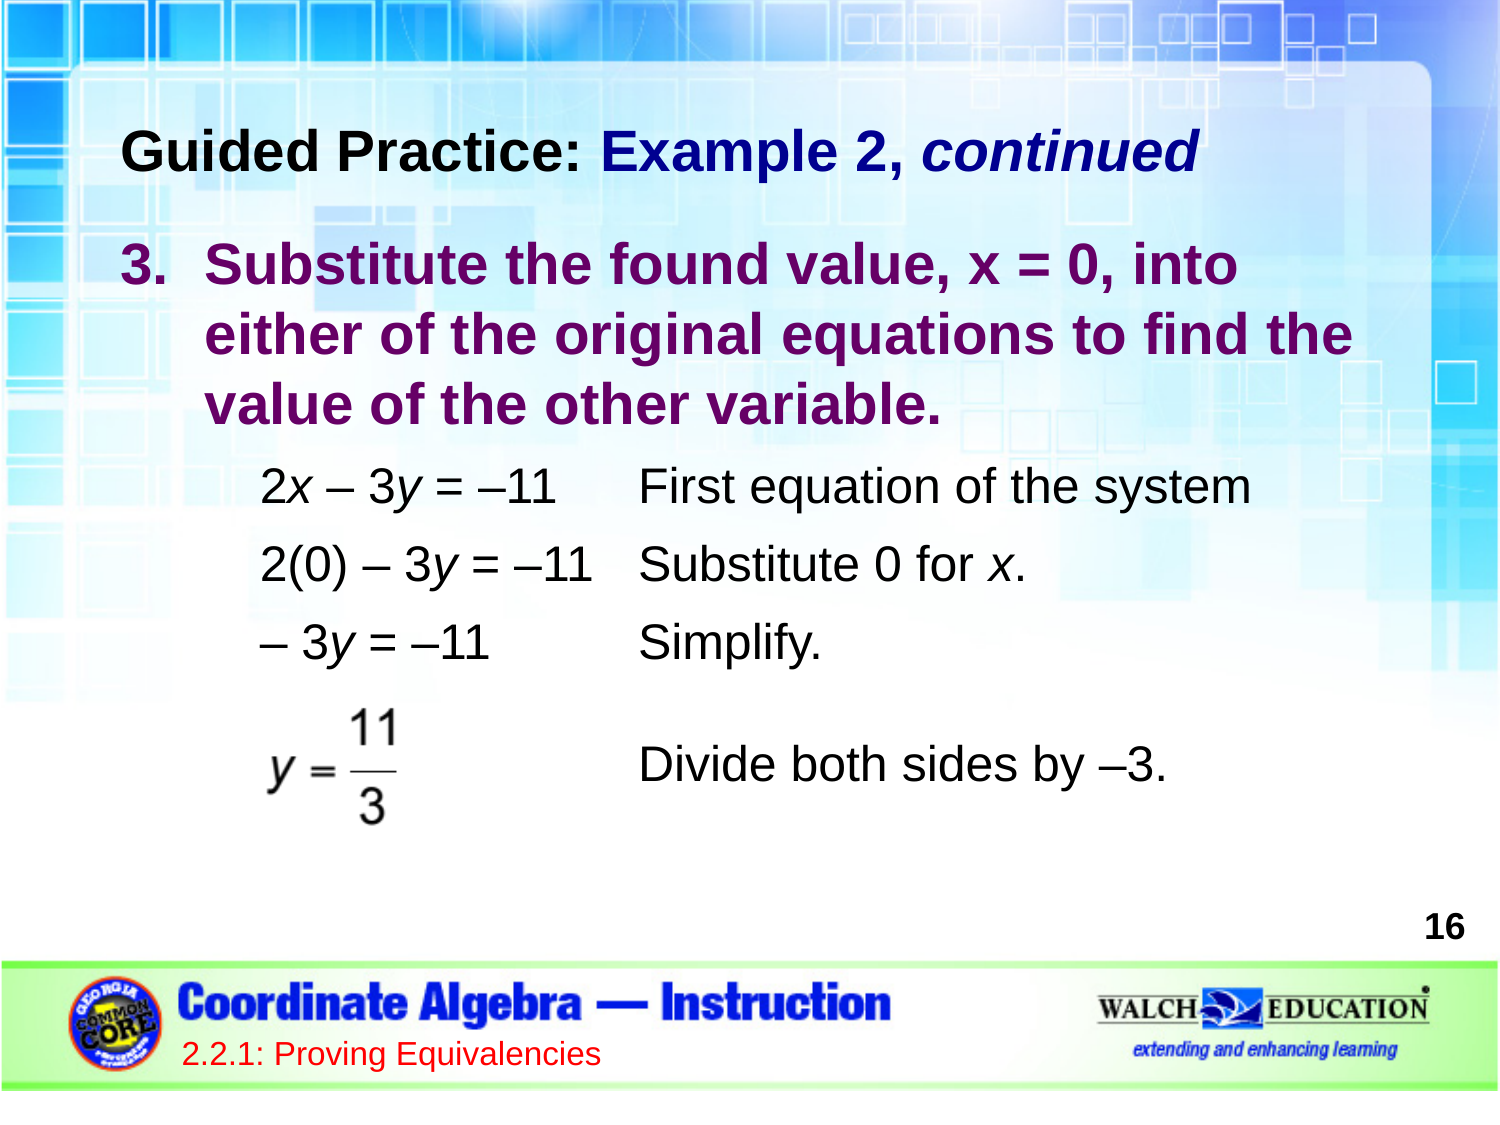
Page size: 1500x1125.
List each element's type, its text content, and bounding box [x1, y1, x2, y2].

table_cell Simplify. [623, 607, 1286, 684]
table_cell Substitute 0 for x. [623, 529, 1286, 607]
picture [1, 0, 1500, 1091]
table_header 2x – 3y = –11 [245, 451, 623, 529]
table_cell – 3y = –11 [245, 607, 623, 684]
table_cell 2(0) – 3y = –11 [245, 529, 623, 607]
list 2.2.1: Proving Equivalencies [166, 1024, 1074, 1068]
slide_number 16 [1361, 901, 1481, 949]
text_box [264, 693, 399, 826]
table_cell [245, 684, 623, 844]
table_header First equation of the system [623, 451, 1286, 529]
table_cell Divide both sides by –3. [623, 684, 1286, 844]
subtitle Guided Practice: Example 2, continued Substitute the found value, x = 0, into either of the original equations to find the value of the other variable. [105, 105, 1394, 925]
